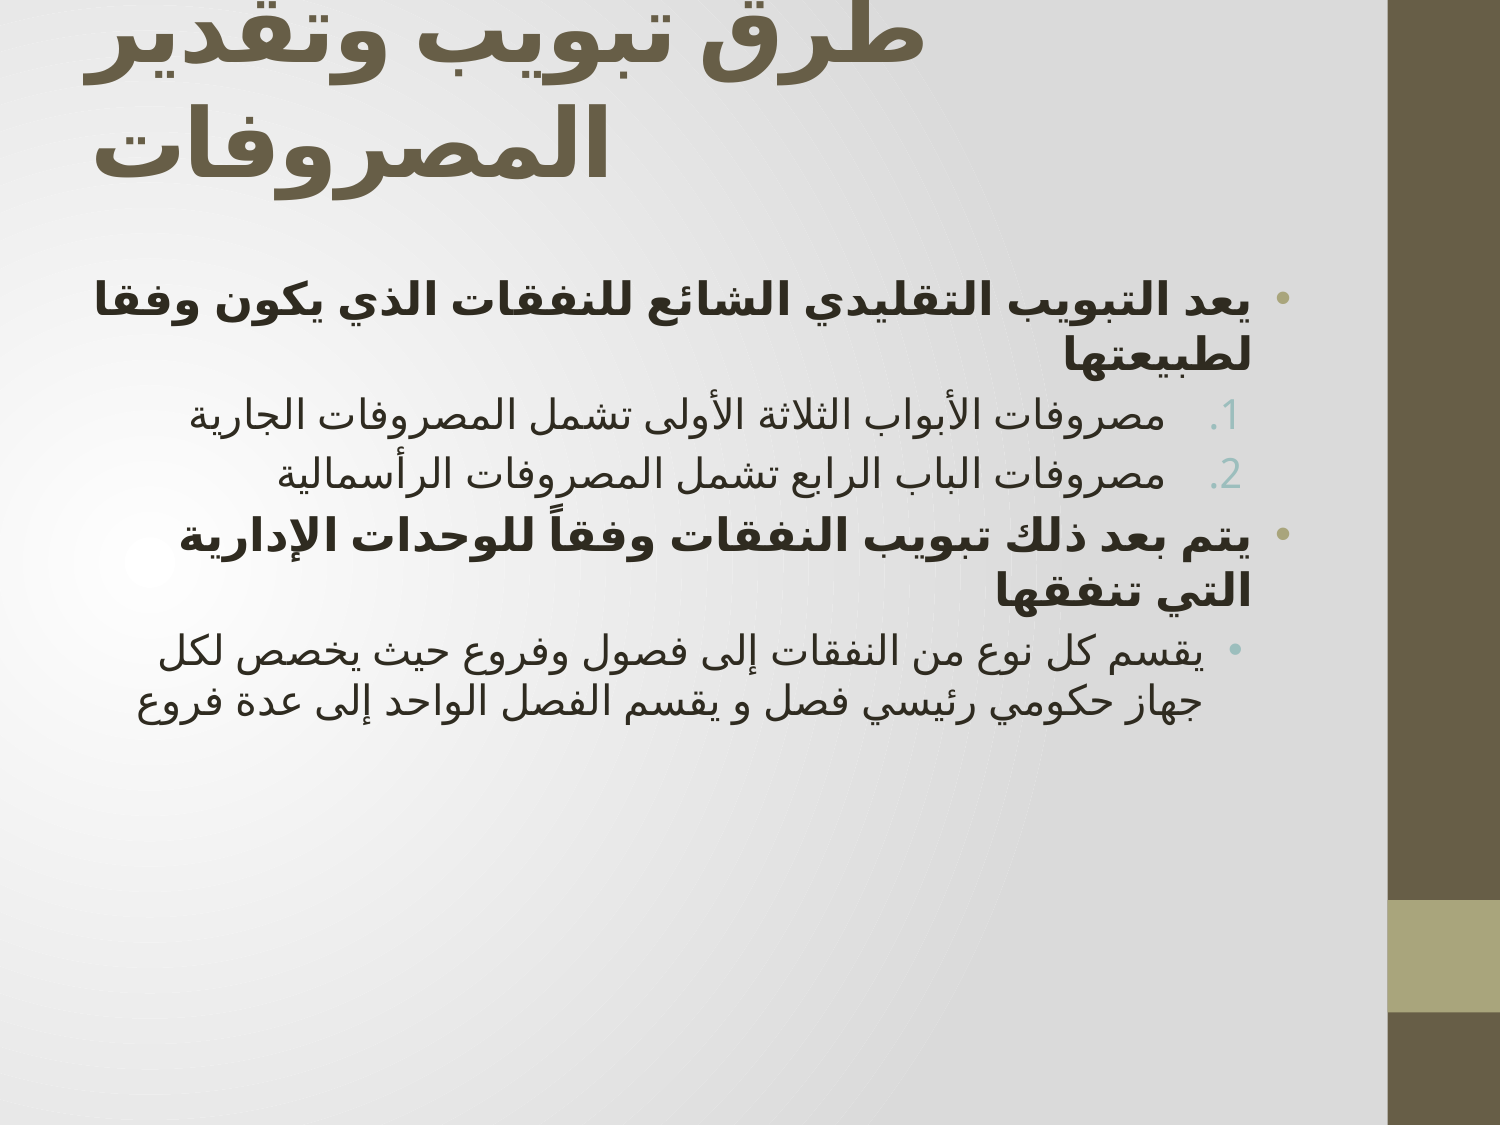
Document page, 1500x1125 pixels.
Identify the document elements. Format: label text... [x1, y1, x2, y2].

list يعد التبويب التقليدي الشائع للنفقات الذي يكون وفقا لطبيعتها مصروفات الأبواب الثلاثة الأولى تشمل المصروفات الجارية مصروفات الباب الرابع تشمل المصروفات الرأسمالية يتم بعد ذلك تبويب النفقات وفقاً للوحدات الإدارية التي تنفقها يقسم كل نوع من النفقات إلى فصول وفروع حيث يخصص لكل جهاز حكومي رئيسي فصل و يقسم الفصل الواحد إلى عدة فروع [75, 262, 1325, 1050]
title طرق تبويب وتقدير المصروفات [75, 45, 1325, 233]
